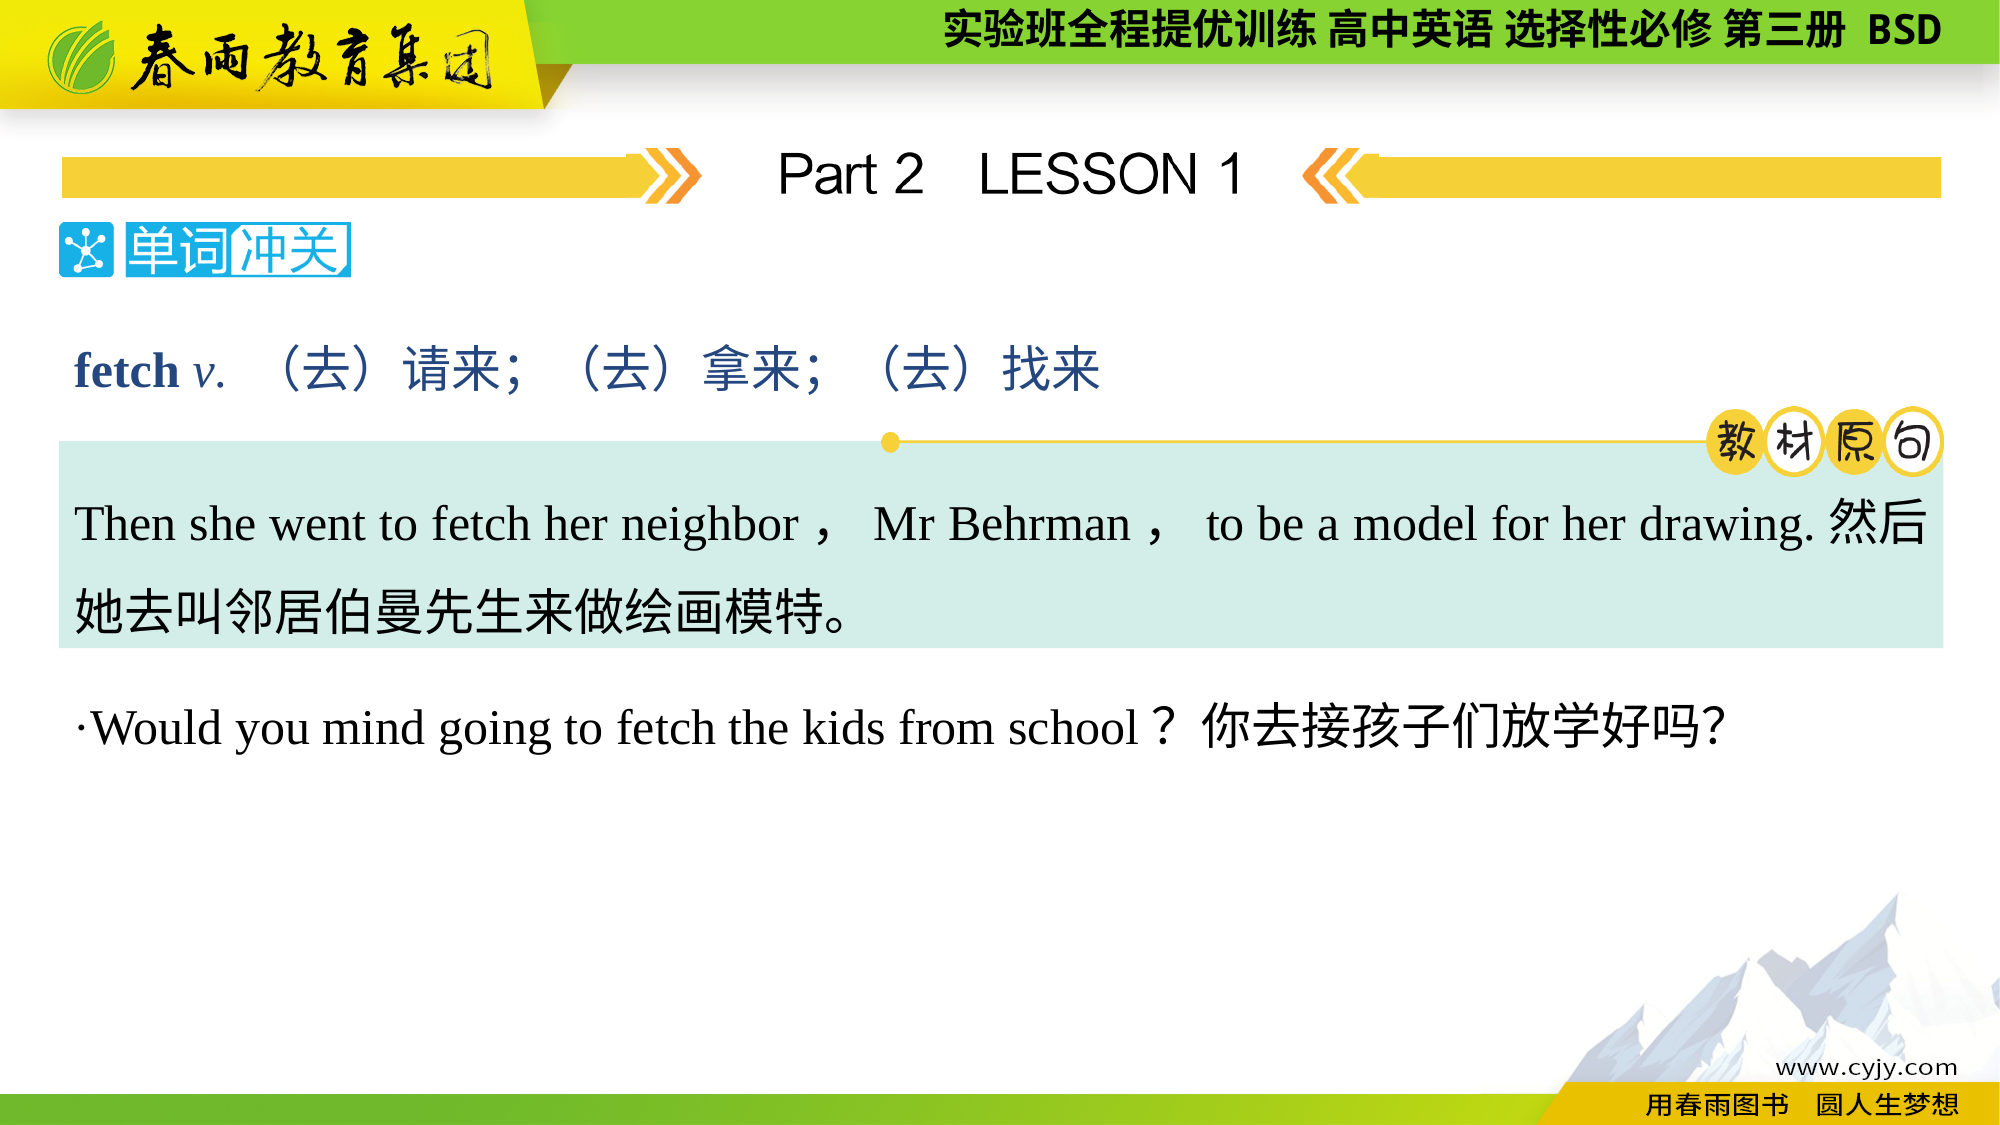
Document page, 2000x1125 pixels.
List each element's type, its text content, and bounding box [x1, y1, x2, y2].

text_box ·Would you mind going to fetch the kids from school？你去接孩子们放学好吗？ [59, 656, 1942, 762]
picture [0, 0, 2000, 1125]
list fetch v. （去）请来；（去）拿来；（去）找来 [59, 300, 1944, 395]
text_box Then she went to fetch her neighbor，Mr Behrman，to be a model for her drawing.然后她去叫邻居伯曼先生来做绘画模特。 [59, 440, 1944, 649]
